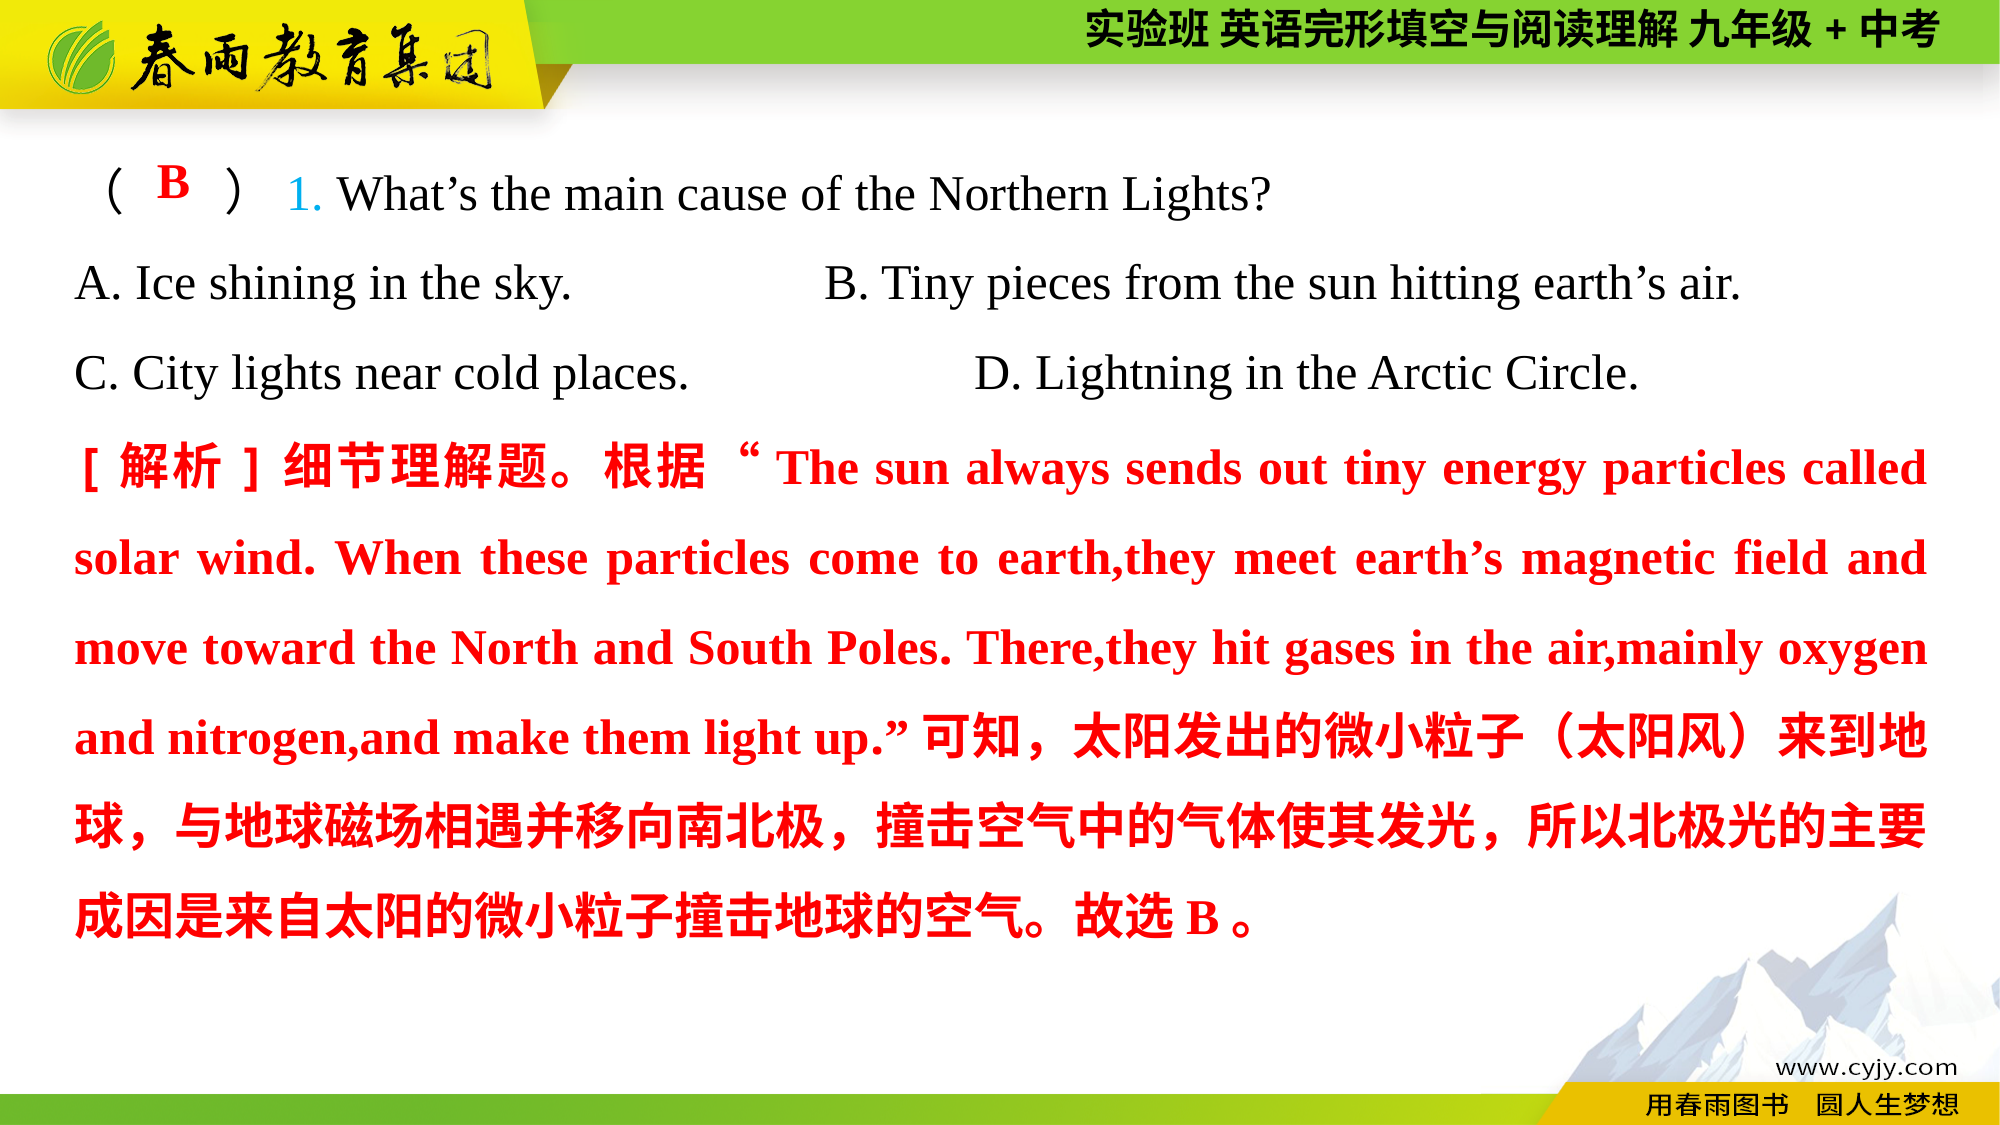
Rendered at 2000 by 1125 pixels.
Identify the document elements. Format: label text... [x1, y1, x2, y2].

list （ ）1. What’s the main cause of the Northern Lights? A. Ice shining in the sky. B. Tiny pieces from the sun hitting earth’s air. C. City lights near cold places. D. Lightning in the Arctic Circle. [59, 122, 1944, 410]
text_box B [141, 141, 205, 216]
picture [0, 0, 2000, 1125]
text_box [解析]细节理解题。根据“The sun always sends out tiny energy particles called solar wind. When these particles come to earth,they meet earth’s magnetic field and move toward the North and South Poles. There,they hit gases in the air,mainly oxygen and nitrogen,and make them light up.”可知，太阳发出的微小粒子（太阳风）来到地球，与地球磁场相遇并移向南北极，撞击空气中的气体使其发光，所以北极光的主要成因是来自太阳的微小粒子撞击地球的空气。故选B。 [59, 410, 1944, 953]
